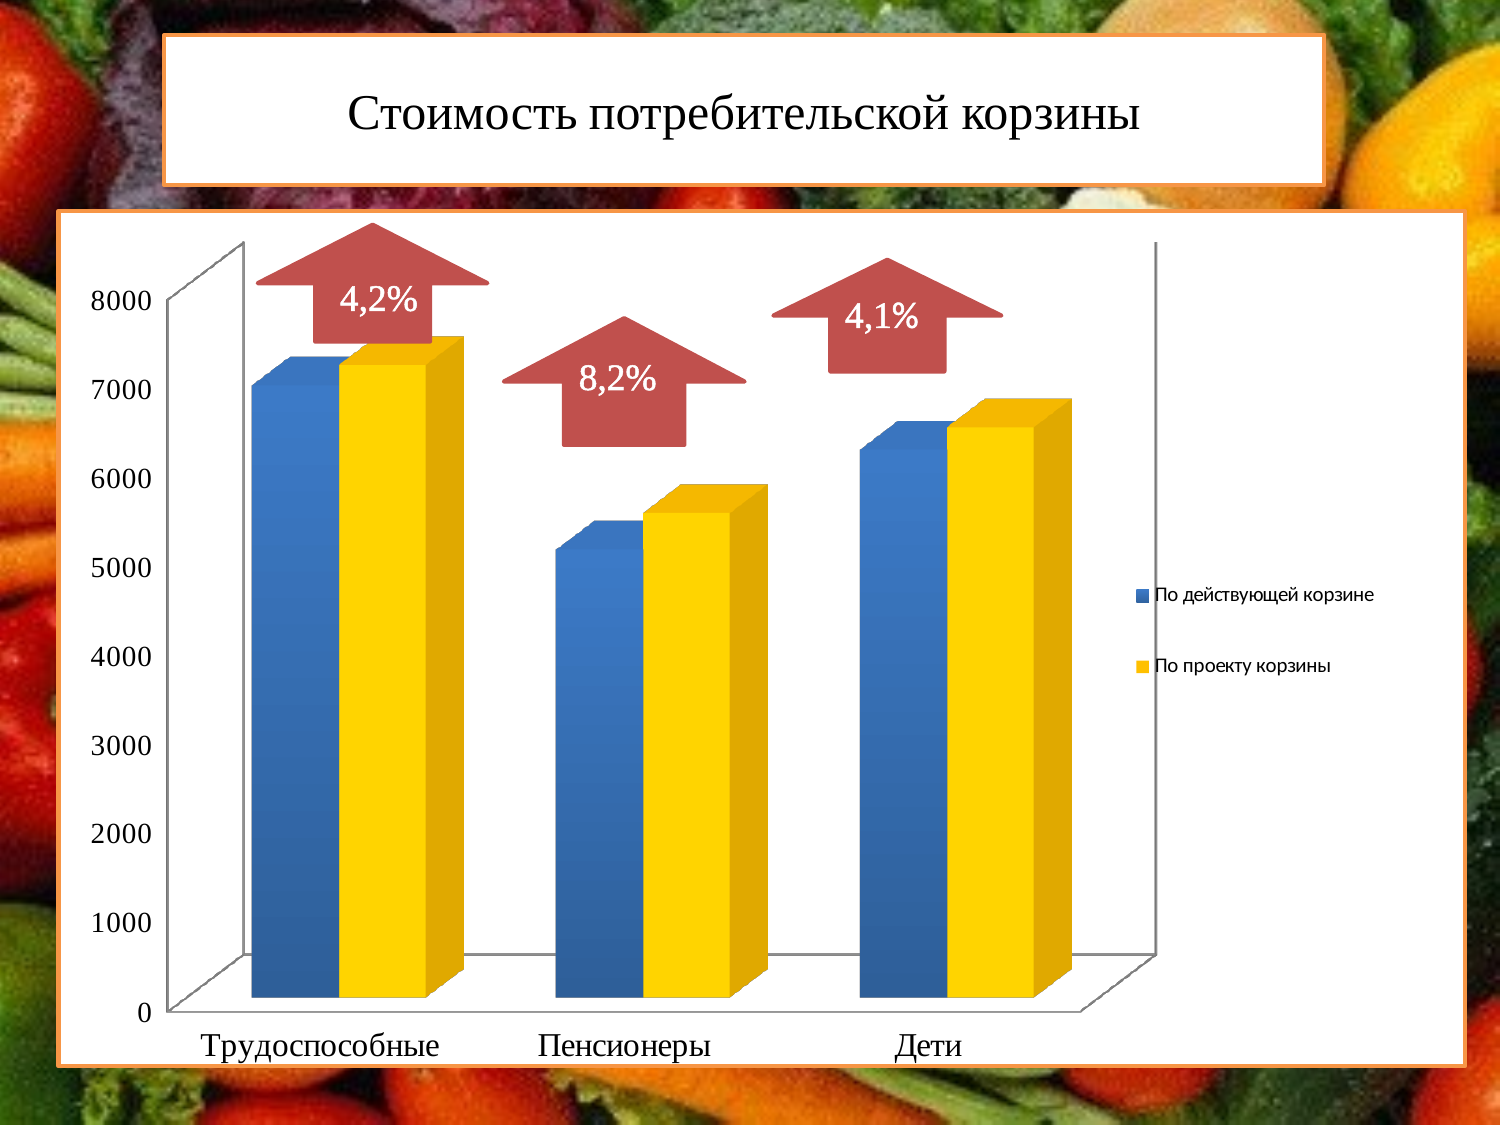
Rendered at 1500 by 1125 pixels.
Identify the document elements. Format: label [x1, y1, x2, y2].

chart [58, 222, 1454, 1082]
picture [0, 0, 1500, 1125]
